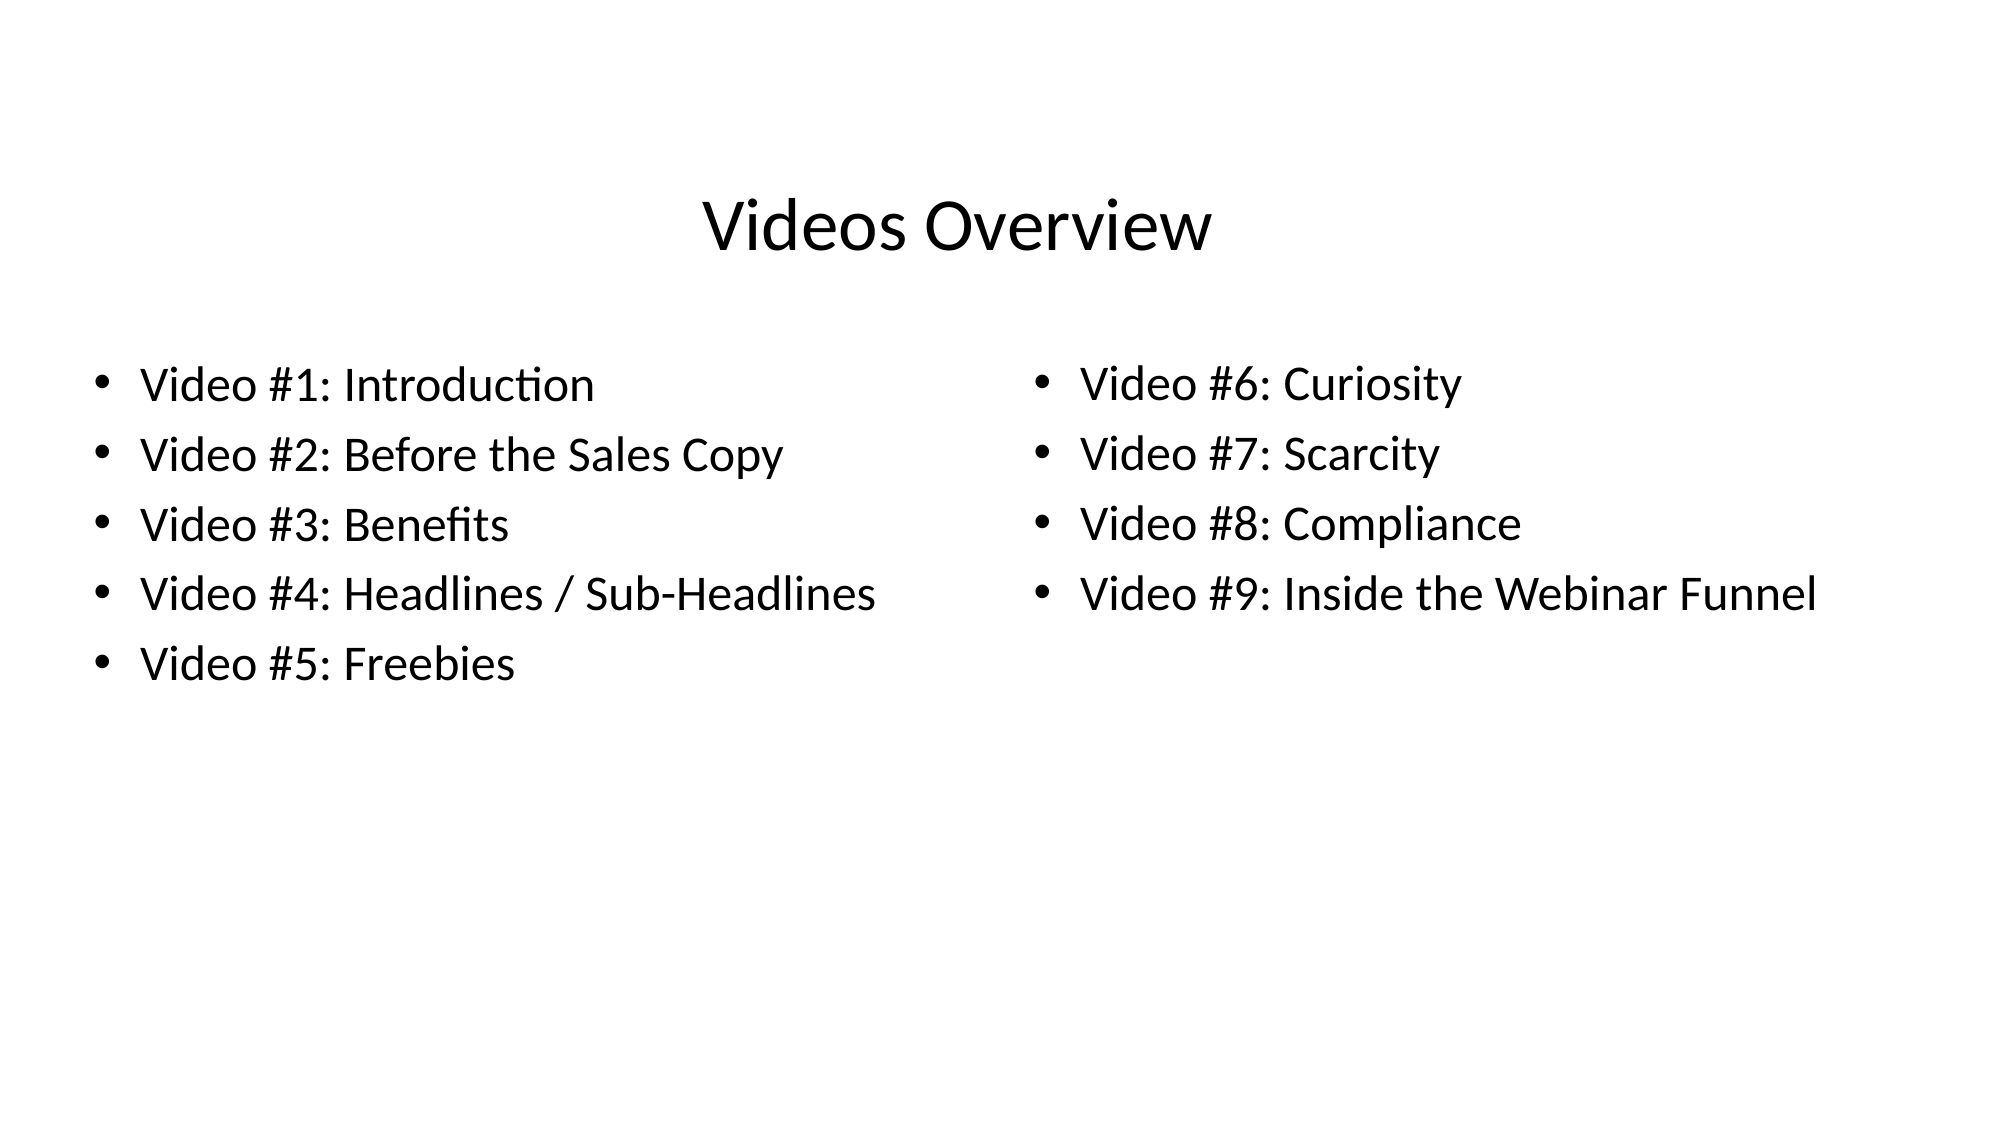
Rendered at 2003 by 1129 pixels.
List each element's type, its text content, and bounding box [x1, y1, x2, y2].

text_box Videos Overview [687, 168, 1228, 273]
text_box Video #6: Curiosity Video #7: Scarcity Video #8: Compliance Video #9: Inside the Webinar Funnel [979, 343, 1956, 892]
list Video #1: Introduction Video #2: Before the Sales Copy Video #3: Benefits Video #4: Headlines / Sub-Headlines Video #5: Freebies [38, 343, 979, 957]
